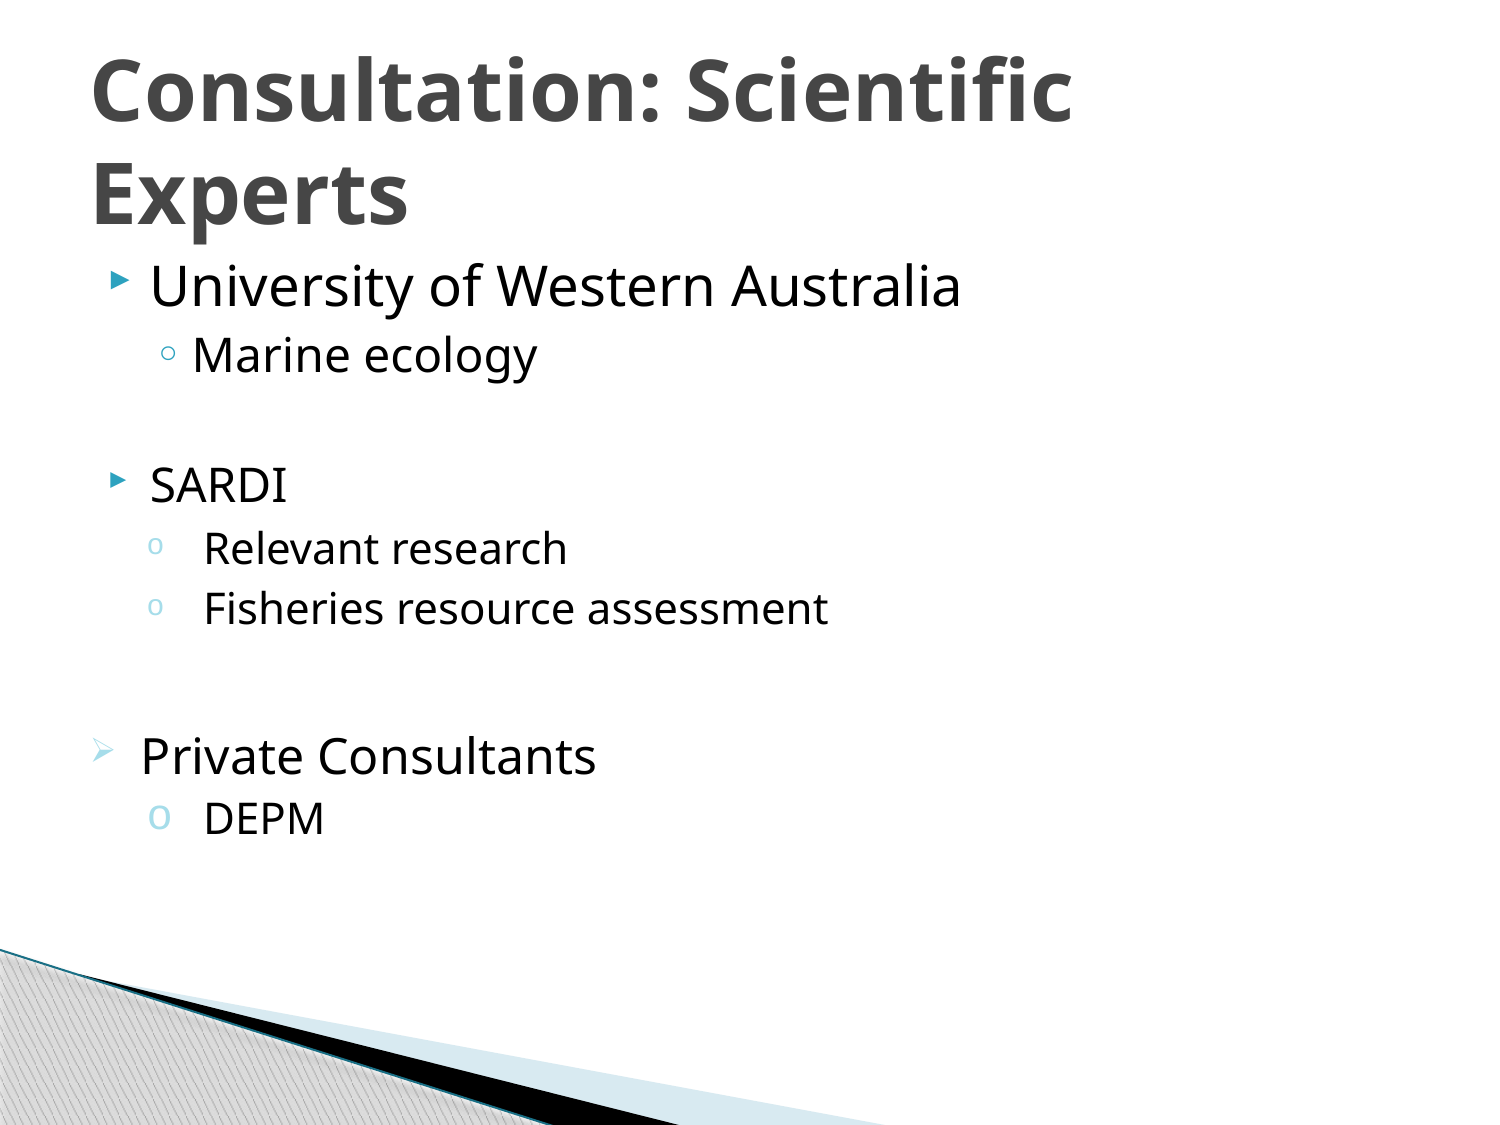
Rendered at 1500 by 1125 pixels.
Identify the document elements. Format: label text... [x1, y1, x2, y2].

list University of Western Australia Marine ecology SARDI Relevant research Fisheries resource assessment Private Consultants DEPM [75, 243, 1425, 986]
title Consultation: Scientific Experts [75, 45, 1425, 233]
